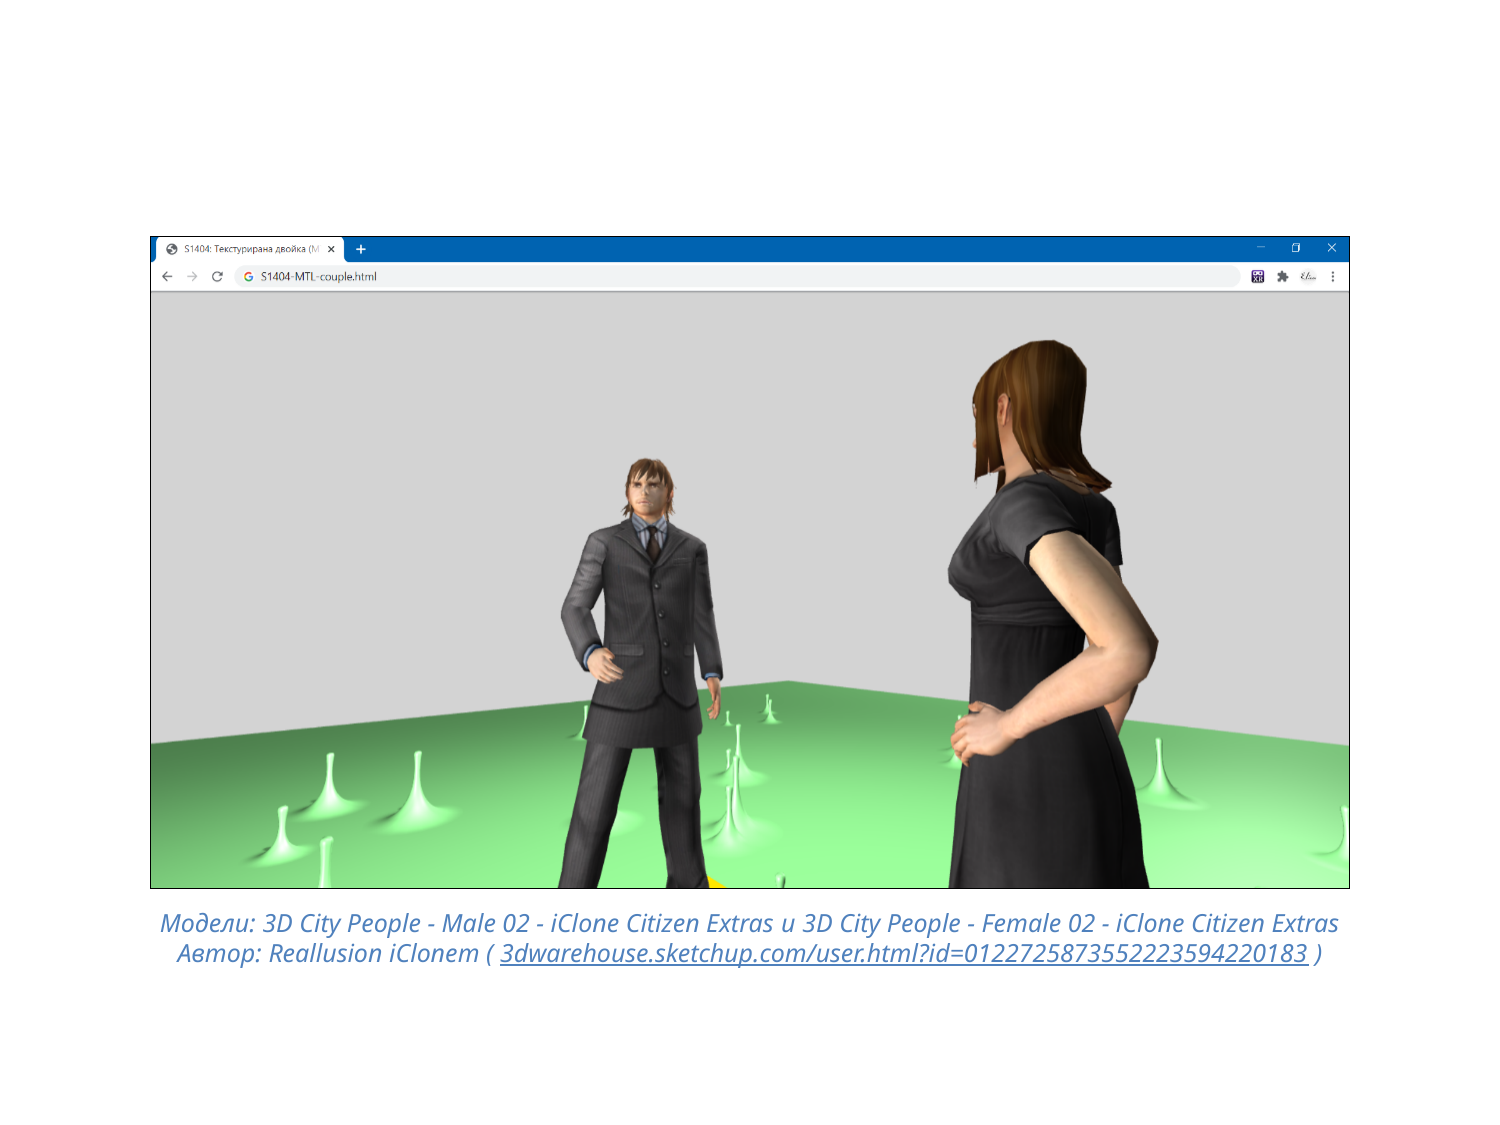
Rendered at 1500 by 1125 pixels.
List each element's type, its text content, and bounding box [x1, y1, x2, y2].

text_box Модели: 3D City People - Male 02 - iClone Citizen Extras и 3D City People - Female 02 - iClone Citizen Extras Автор: Reallusion iCloneт ( 3dwarehouse.sketchup.com/user.html?id=0122725873552223594220183 ) [0, 900, 1500, 979]
picture [149, 236, 1351, 889]
